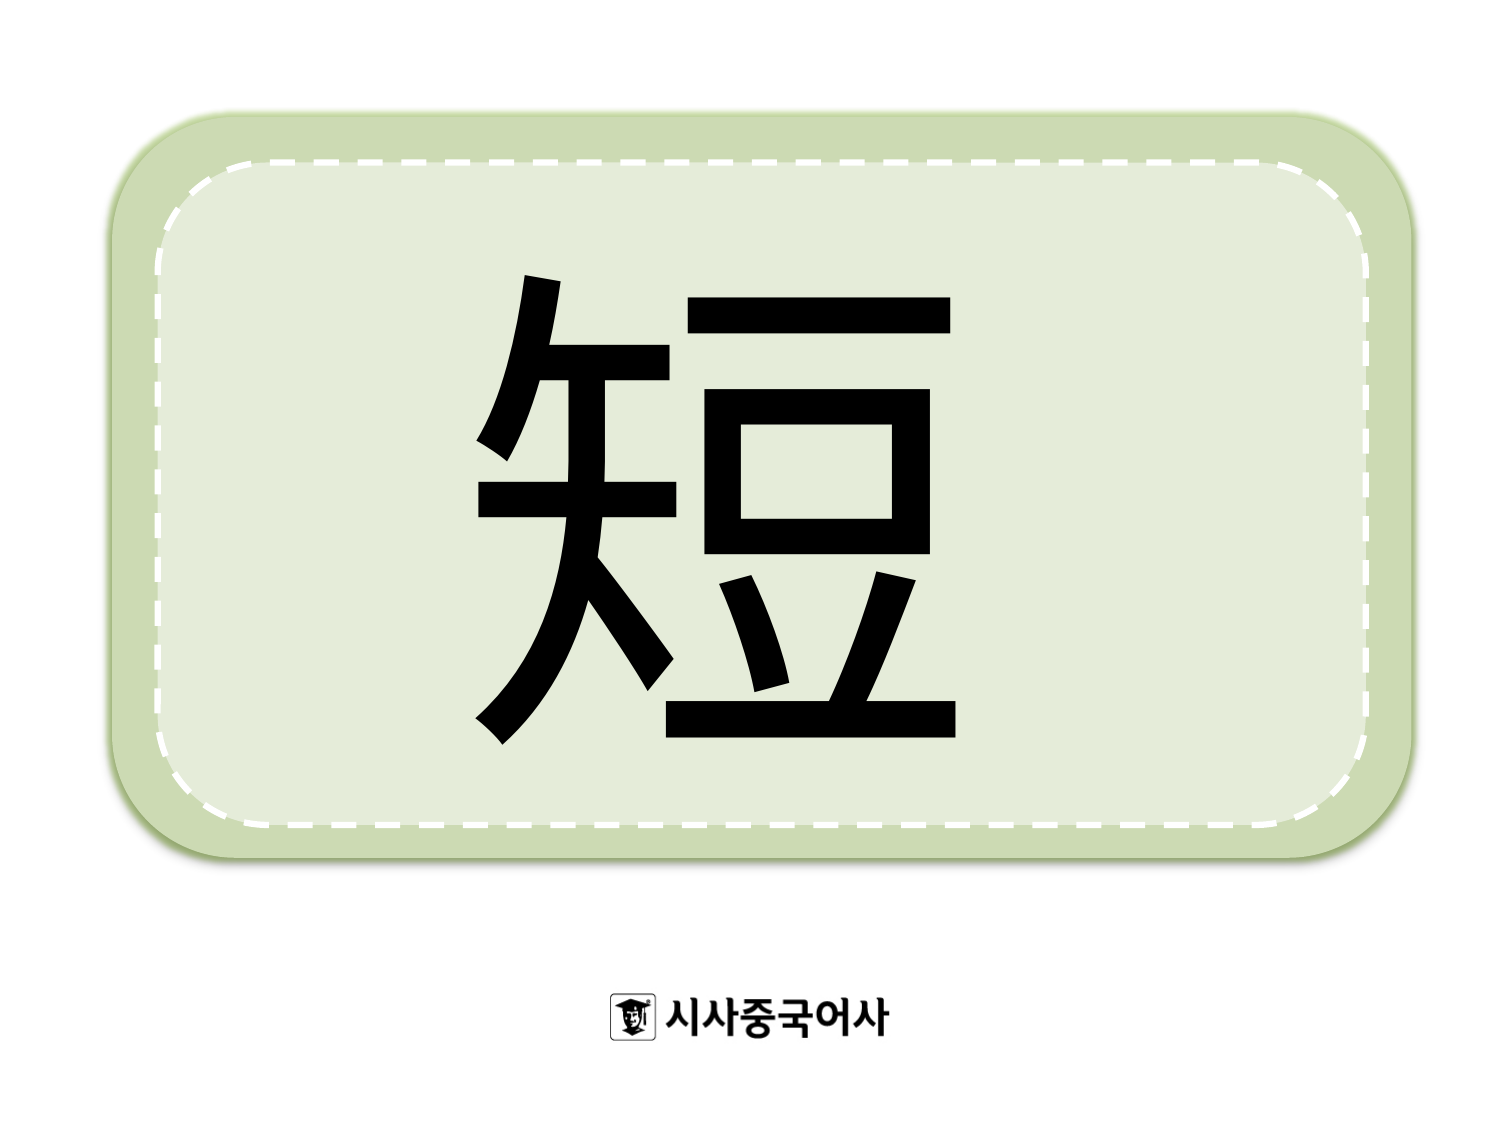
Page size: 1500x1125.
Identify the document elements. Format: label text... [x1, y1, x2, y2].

text_box 短 [171, 172, 1380, 836]
picture [602, 987, 898, 1047]
text_box [162, 160, 1371, 824]
